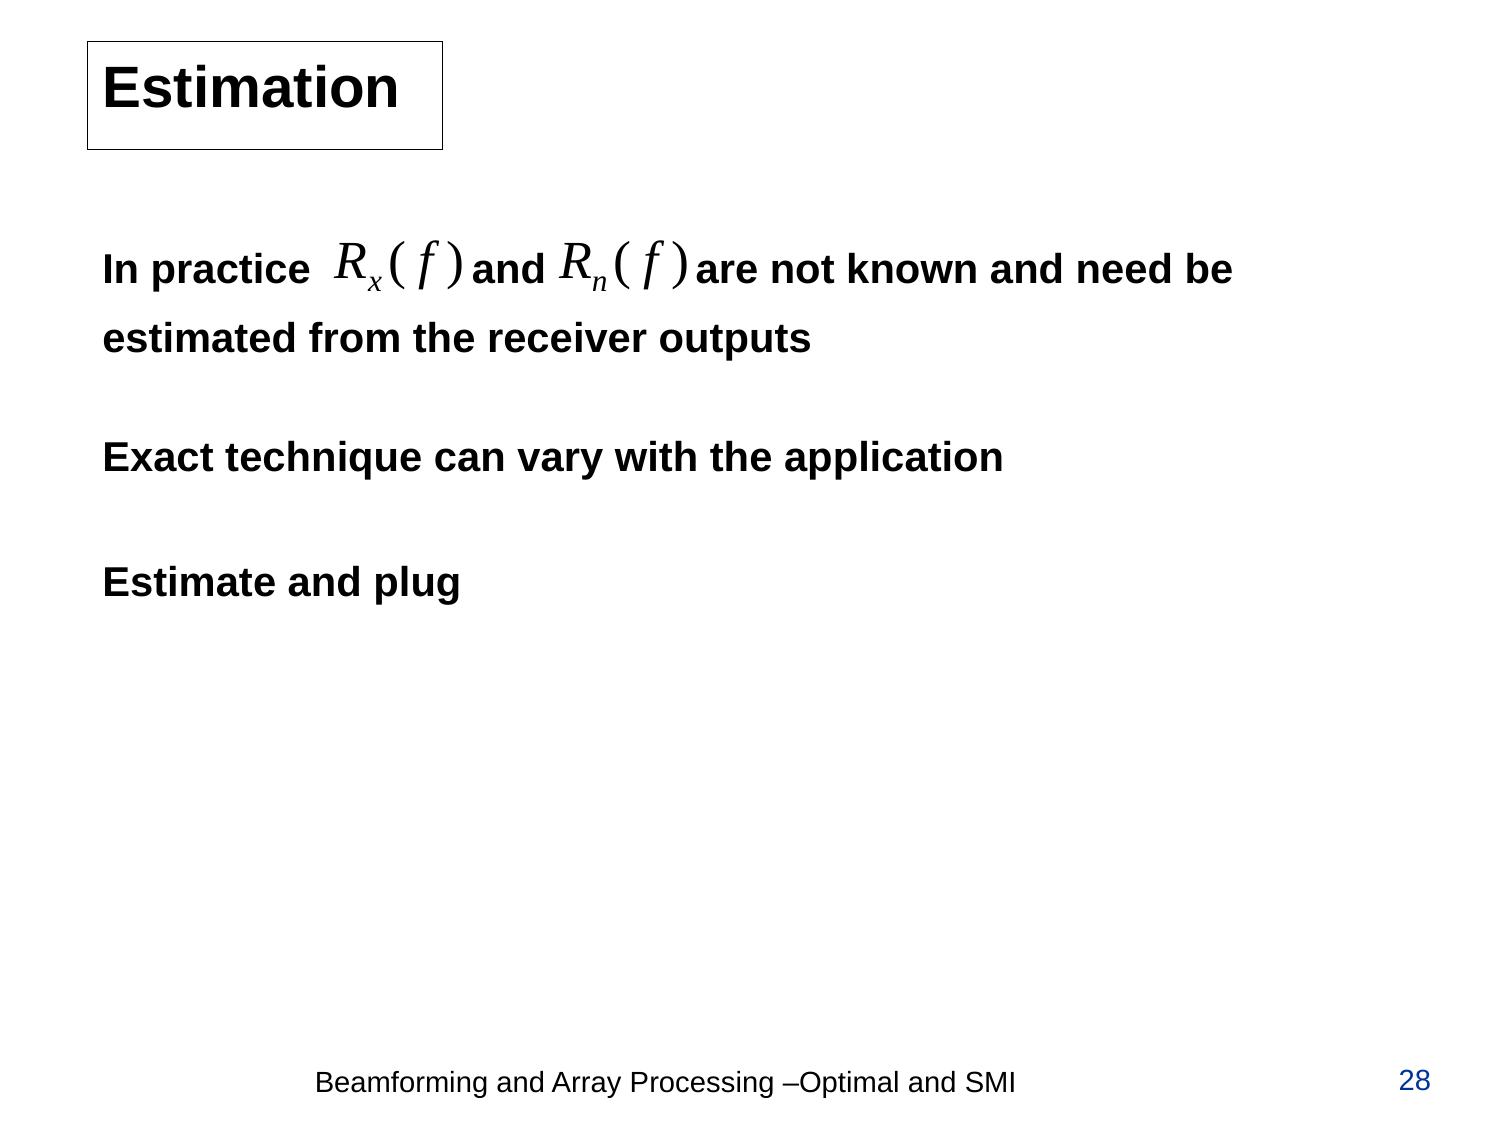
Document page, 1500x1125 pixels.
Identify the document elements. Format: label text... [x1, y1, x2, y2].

text_box Estimate and plug [87, 537, 1063, 638]
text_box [87, 224, 1326, 376]
slide_number 28 [1207, 1055, 1447, 1102]
text_box Exact technique can vary with the application [87, 412, 1063, 513]
title Estimation [87, 41, 443, 150]
